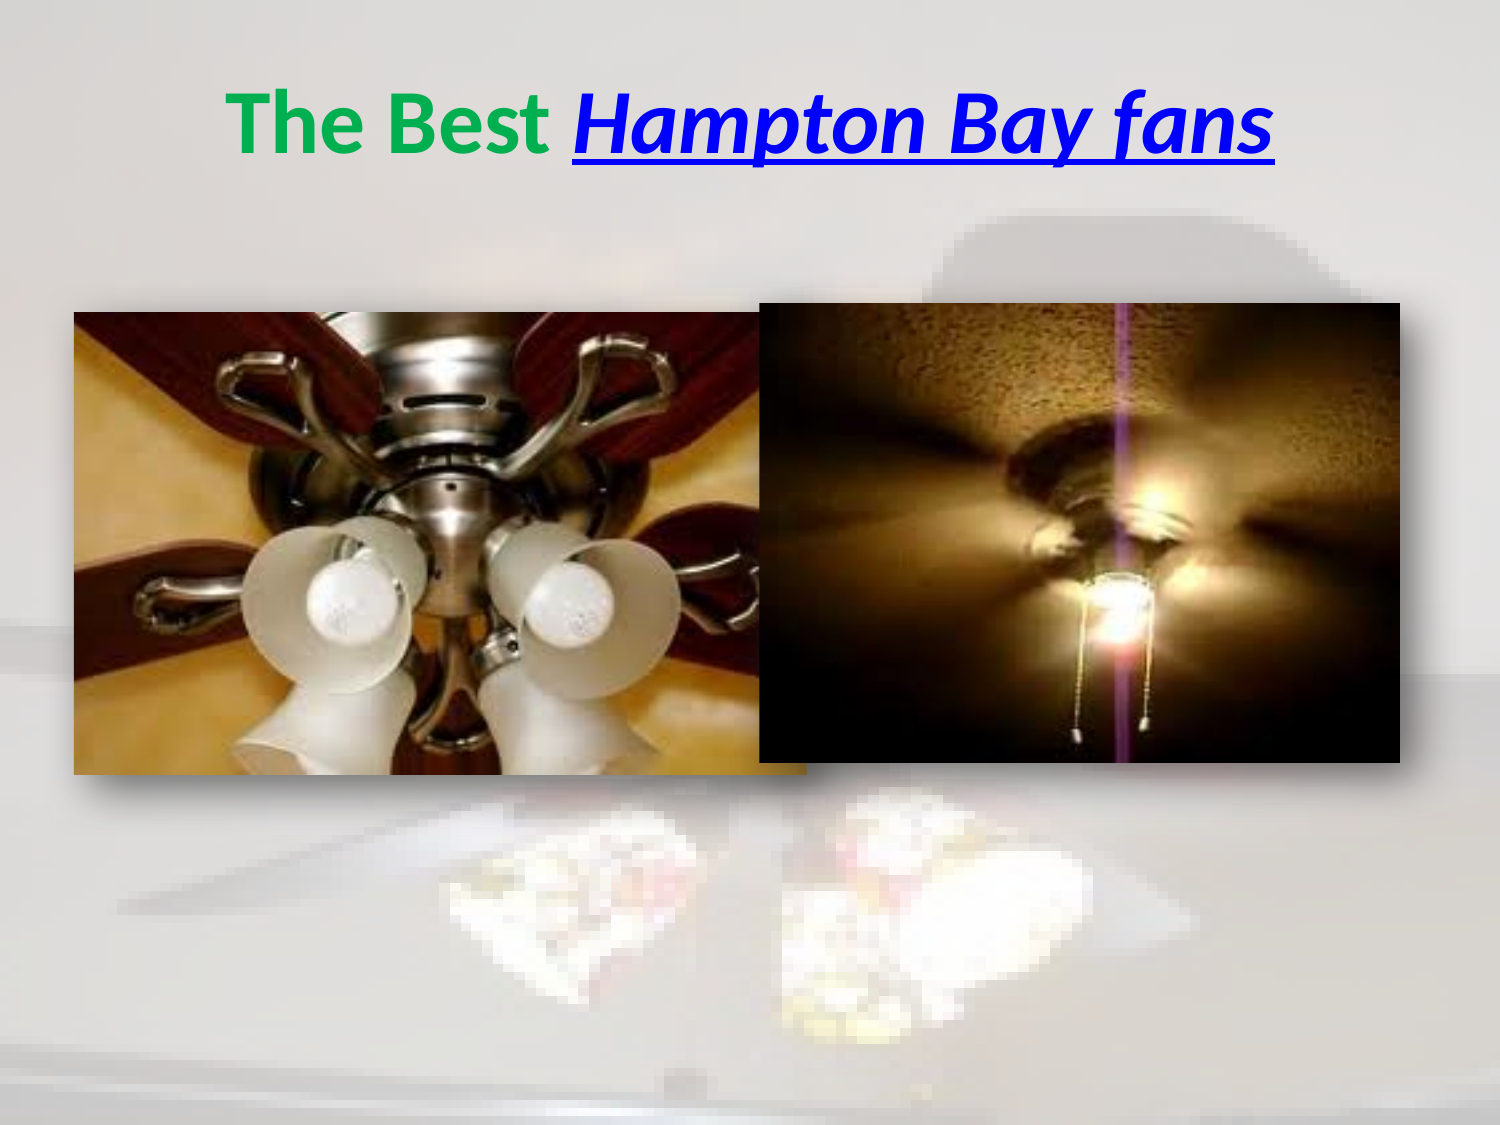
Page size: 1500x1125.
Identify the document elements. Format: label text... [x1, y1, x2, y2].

text_box The Best Hampton Bay fans [0, 54, 1500, 179]
picture [73, 303, 1401, 776]
